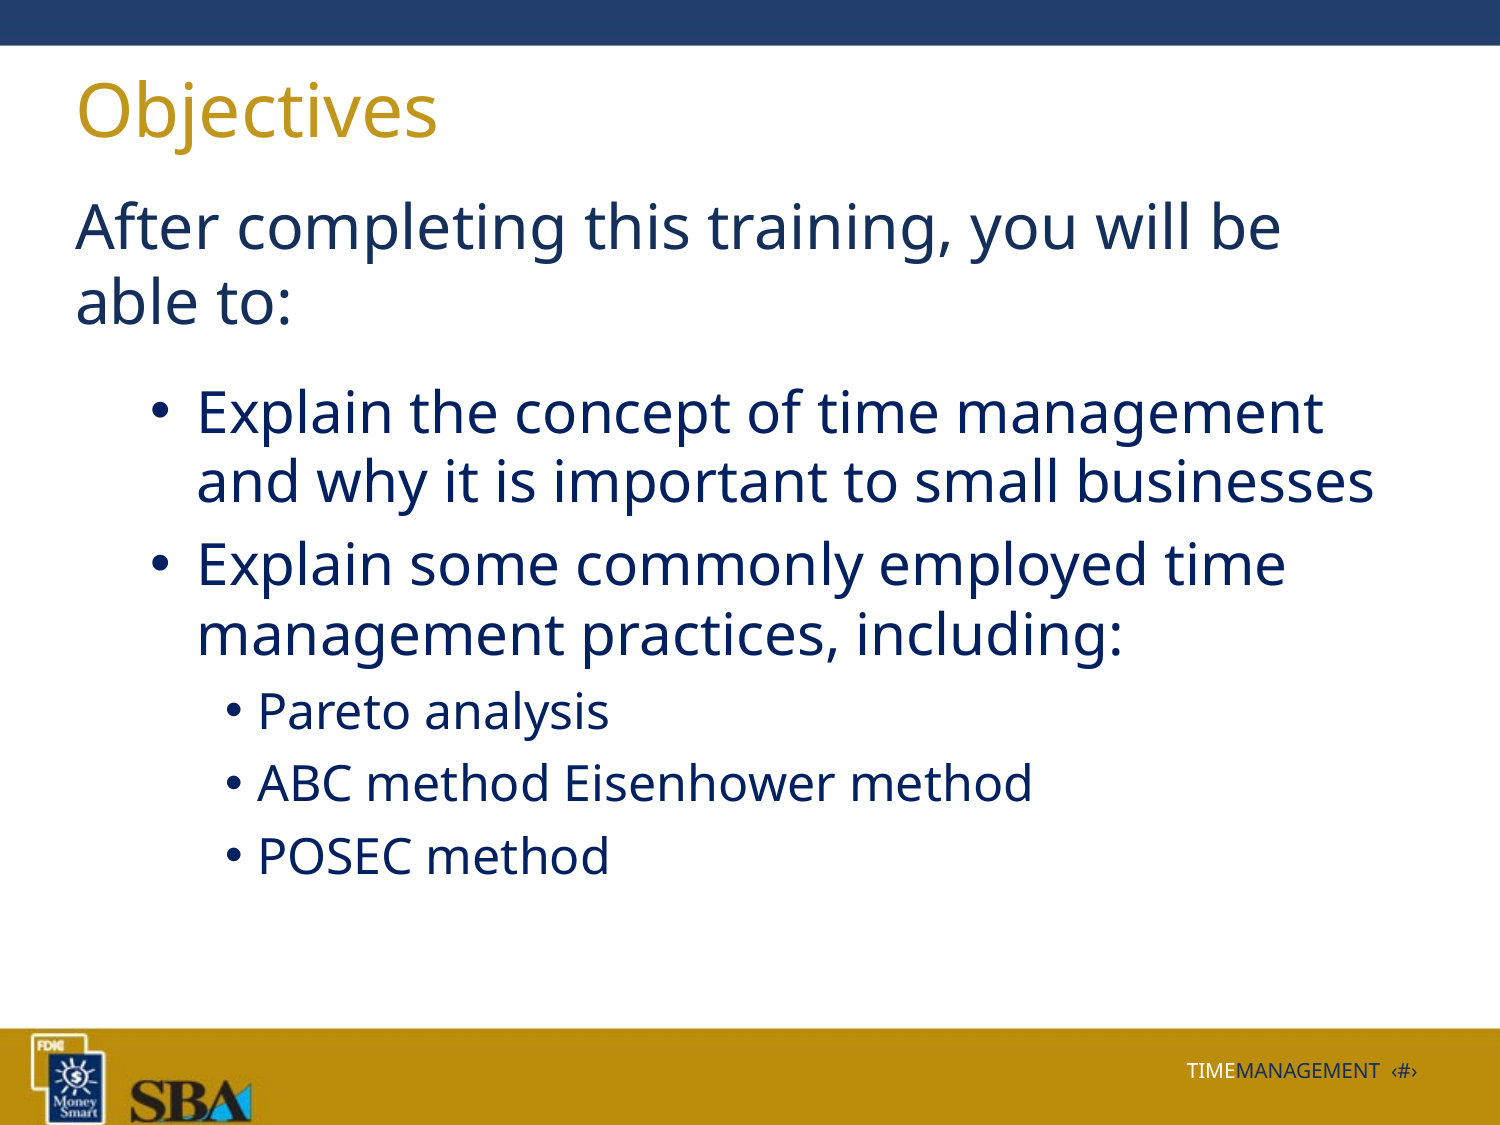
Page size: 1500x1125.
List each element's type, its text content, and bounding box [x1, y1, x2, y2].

title Objectives [74, 61, 1426, 163]
list After completing this training, you will be able to: Explain the concept of time management and why it is important to small businesses Explain some commonly employed time management practices, including: Pareto analysis ABC method Eisenhower method POSEC method [74, 186, 1426, 888]
picture [0, 0, 1500, 1125]
